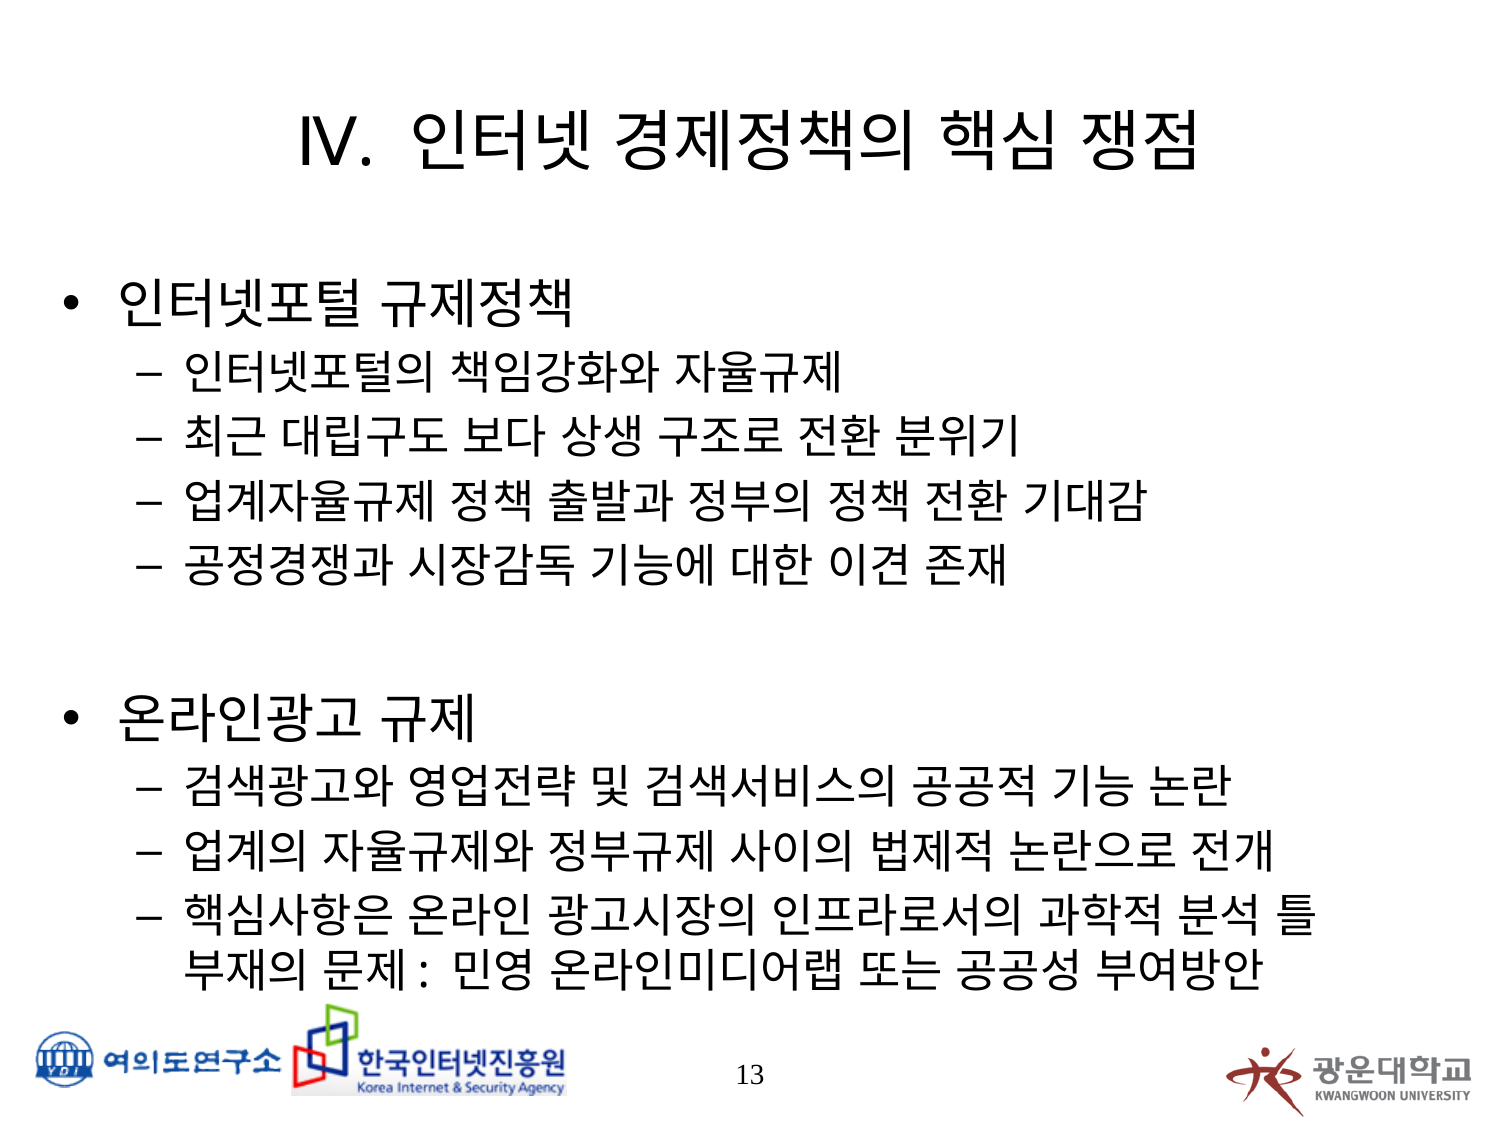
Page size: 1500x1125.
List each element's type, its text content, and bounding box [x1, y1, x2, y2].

title Ⅳ. 인터넷 경제정책의 핵심 쟁점 [75, 45, 1425, 233]
picture [34, 1031, 283, 1088]
list 인터넷포털 규제정책 인터넷포털의 책임강화와 자율규제 최근 대립구도 보다 상생 구조로 전환 분위기 업계자율규제 정책 출발과 정부의 정책 전환 기대감 공정경쟁과 시장감독 기능에 대한 이견 존재 온라인광고 규제 검색광고와 영업전략 및 검색서비스의 공공적 기능 논란 업계의 자율규제와 정부규제 사이의 법제적 논란으로 전개 핵심사항은 온라인 광고시장의 인프라로서의 과학적 분석 틀 부재의 문제: 민영 온라인미디어랩 또는 공공성 부여방안 [46, 262, 1454, 1005]
footer 13 [568, 1042, 988, 1103]
picture [1218, 1042, 1485, 1125]
picture [291, 1003, 567, 1096]
